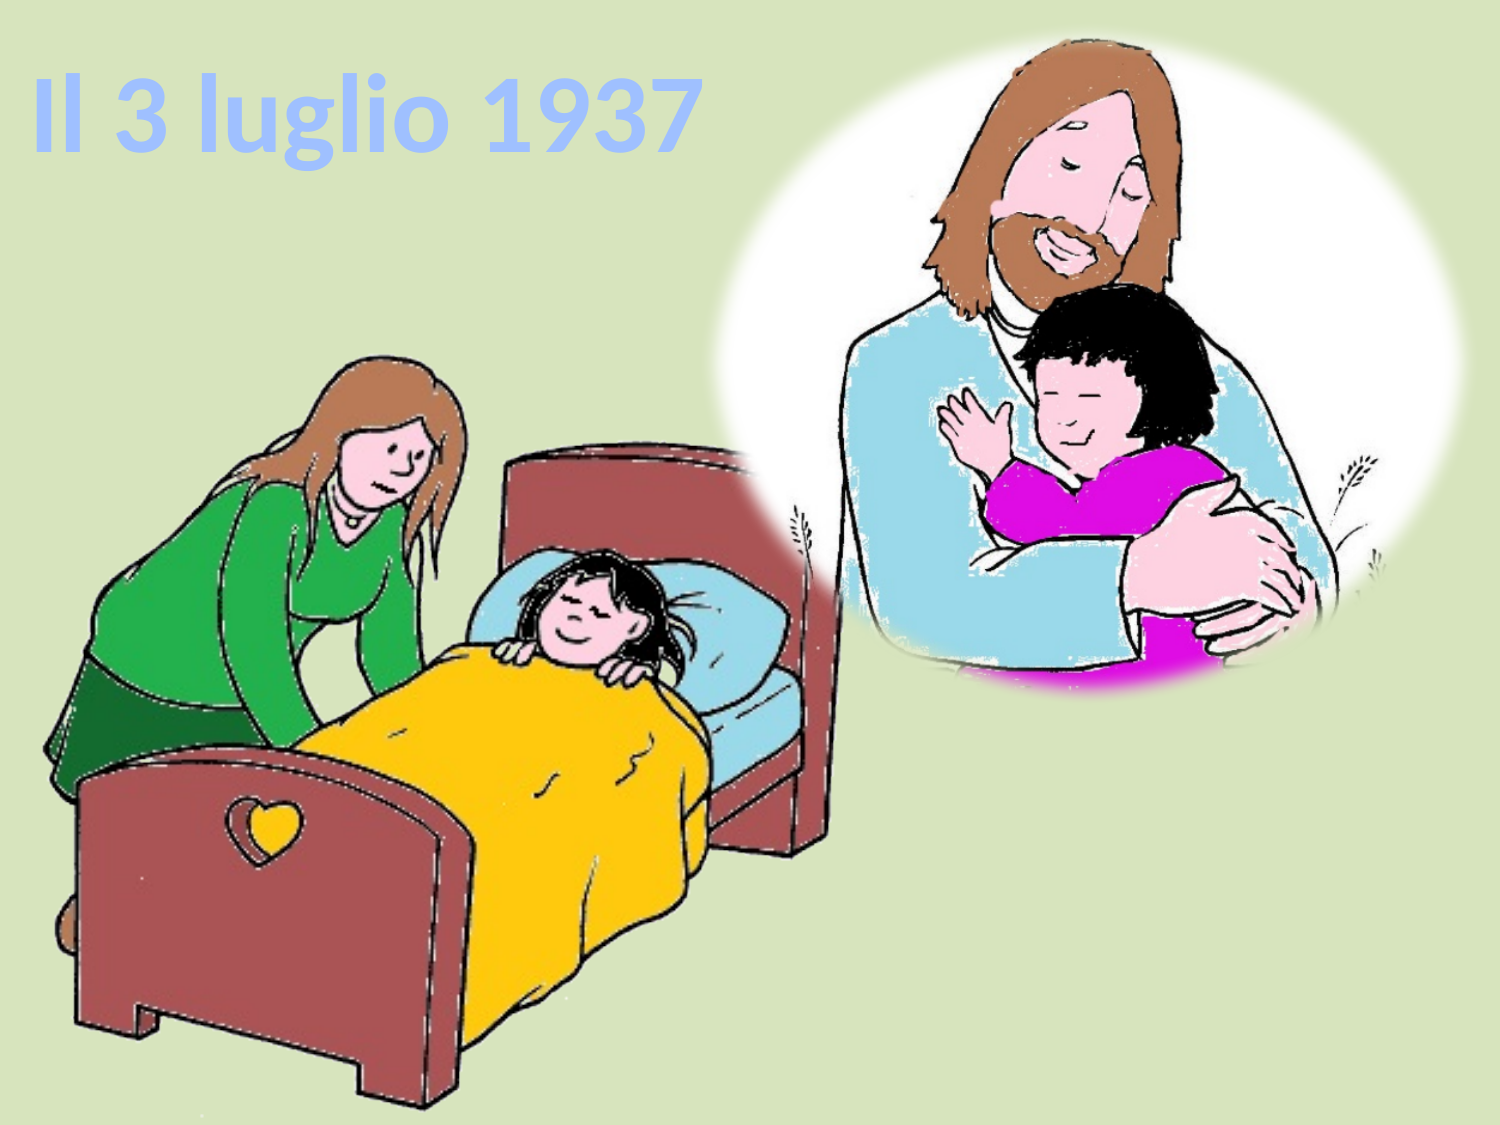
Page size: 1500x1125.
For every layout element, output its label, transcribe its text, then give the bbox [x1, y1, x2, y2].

picture [0, 20, 1481, 1125]
text_box Il 3 luglio 1937 [14, 32, 692, 183]
